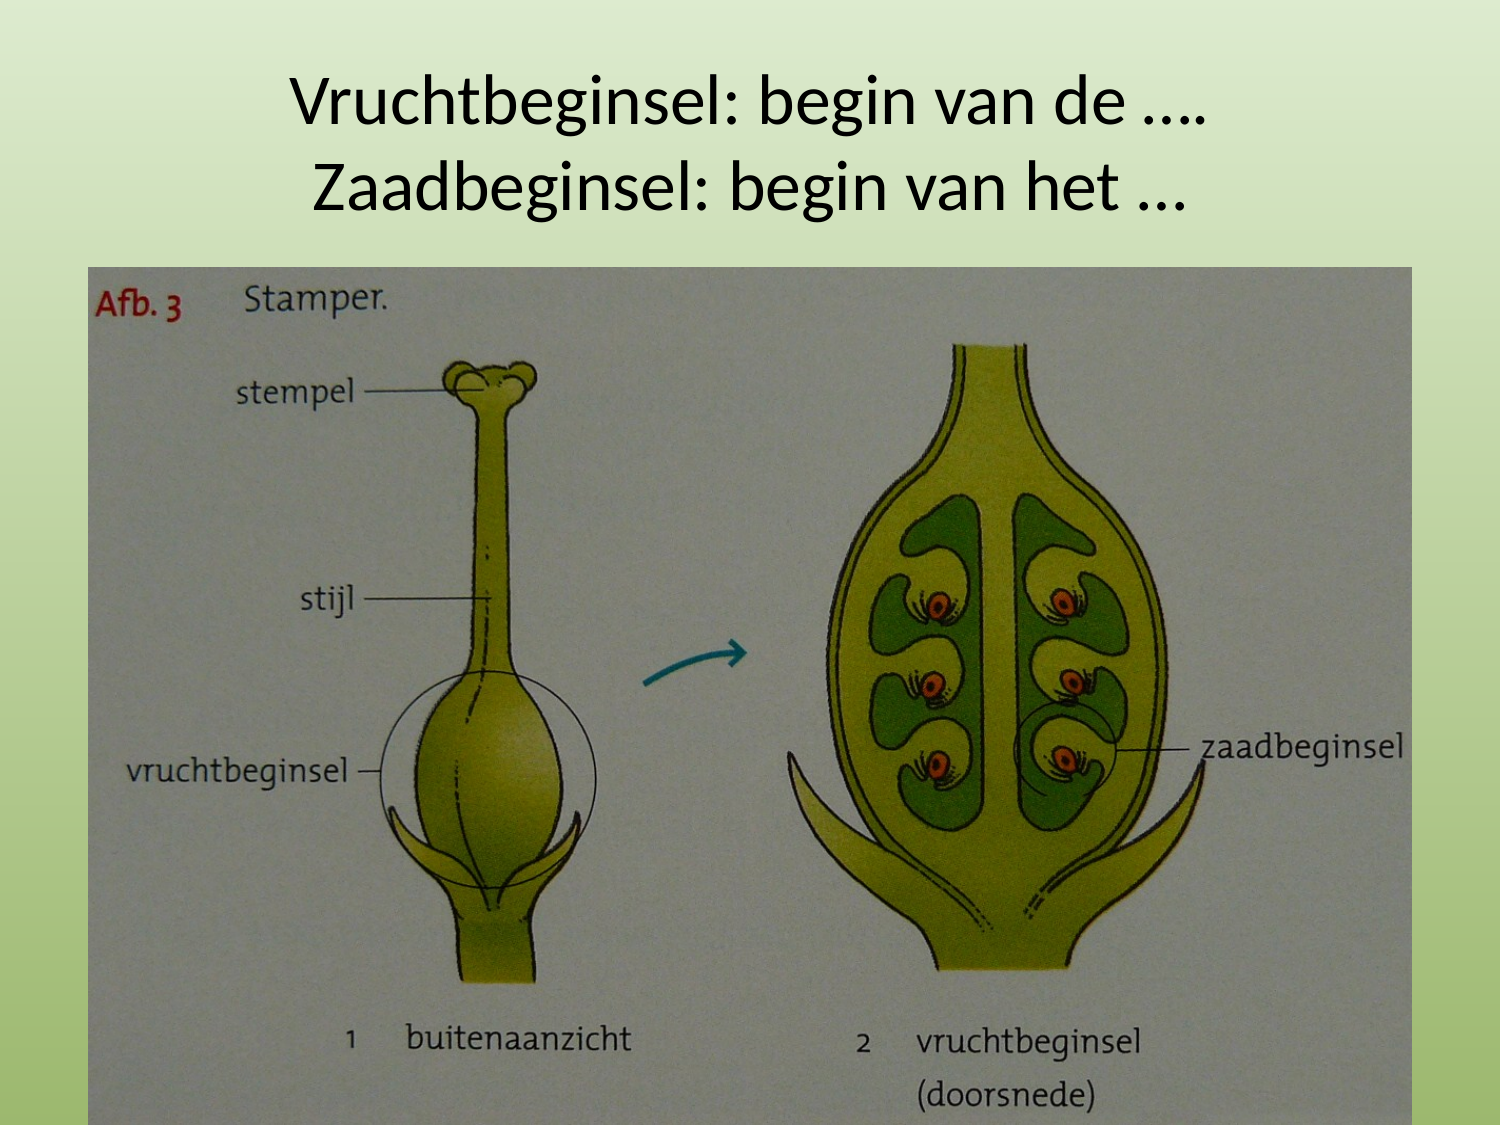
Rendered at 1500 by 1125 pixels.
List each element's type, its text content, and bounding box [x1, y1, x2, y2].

title Vruchtbeginsel: begin van de …. Zaadbeginsel: begin van het … [75, 45, 1425, 233]
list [88, 266, 1412, 1125]
